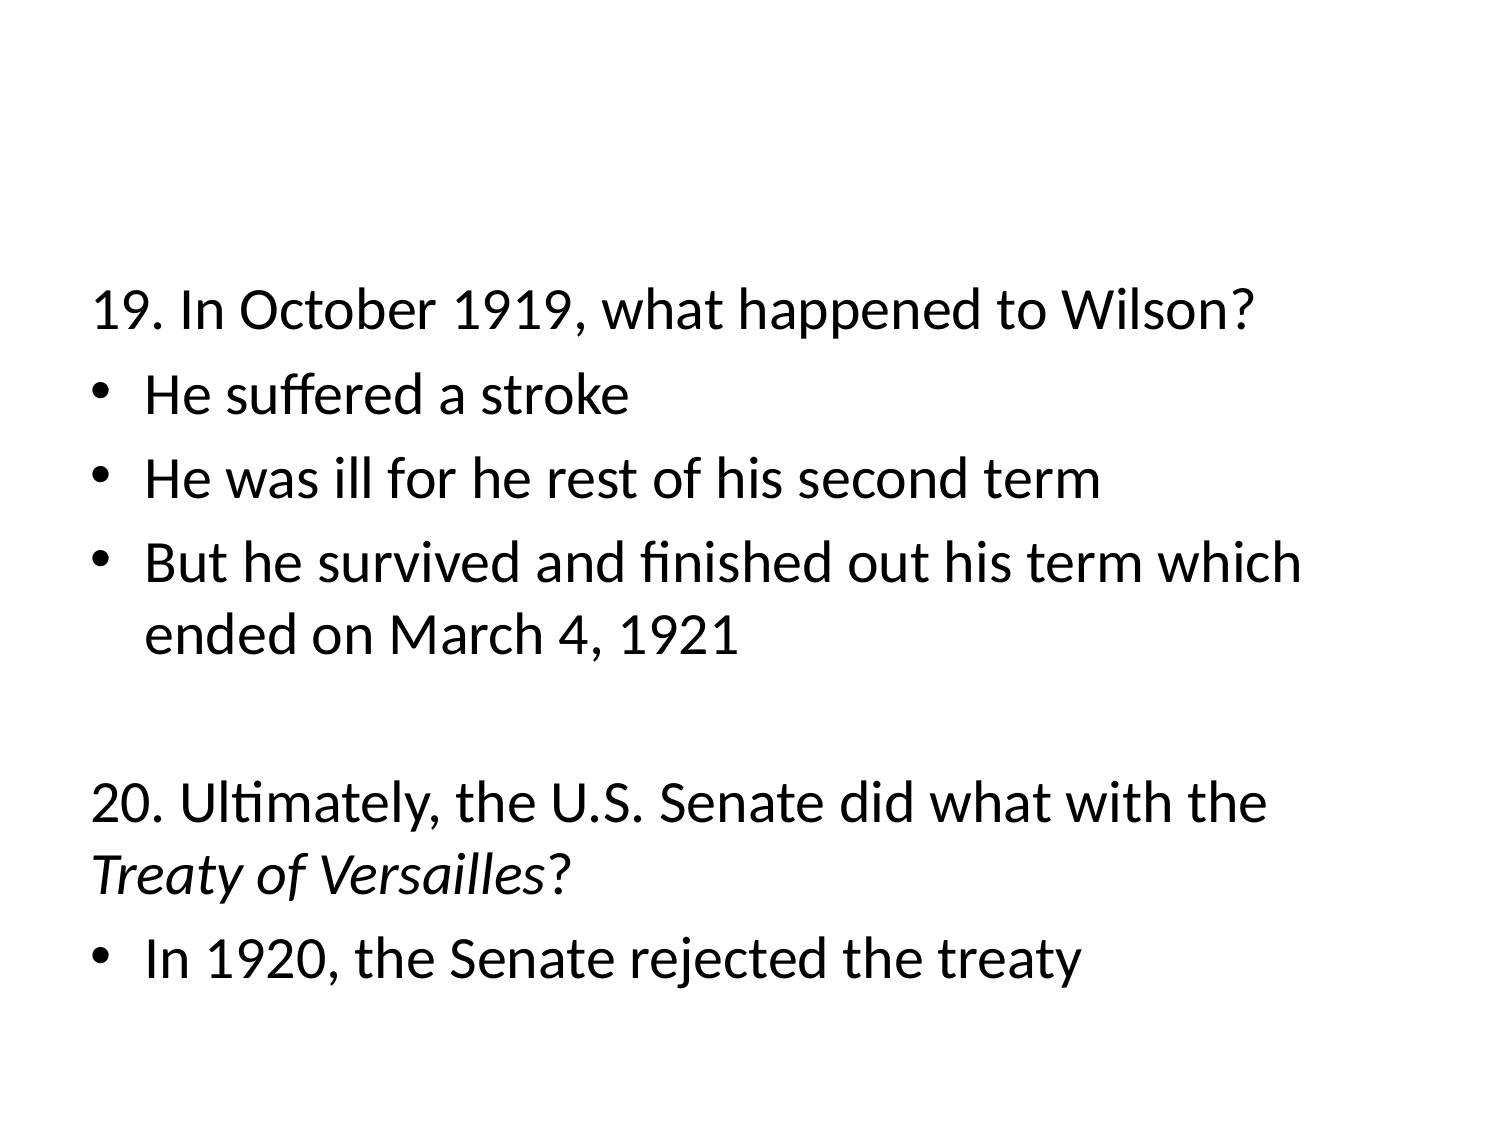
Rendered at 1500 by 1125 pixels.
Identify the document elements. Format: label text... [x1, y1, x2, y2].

list 19. In October 1919, what happened to Wilson? He suffered a stroke He was ill for he rest of his second term But he survived and finished out his term which ended on March 4, 1921 20. Ultimately, the U.S. Senate did what with the Treaty of Versailles? In 1920, the Senate rejected the treaty [75, 262, 1425, 1005]
